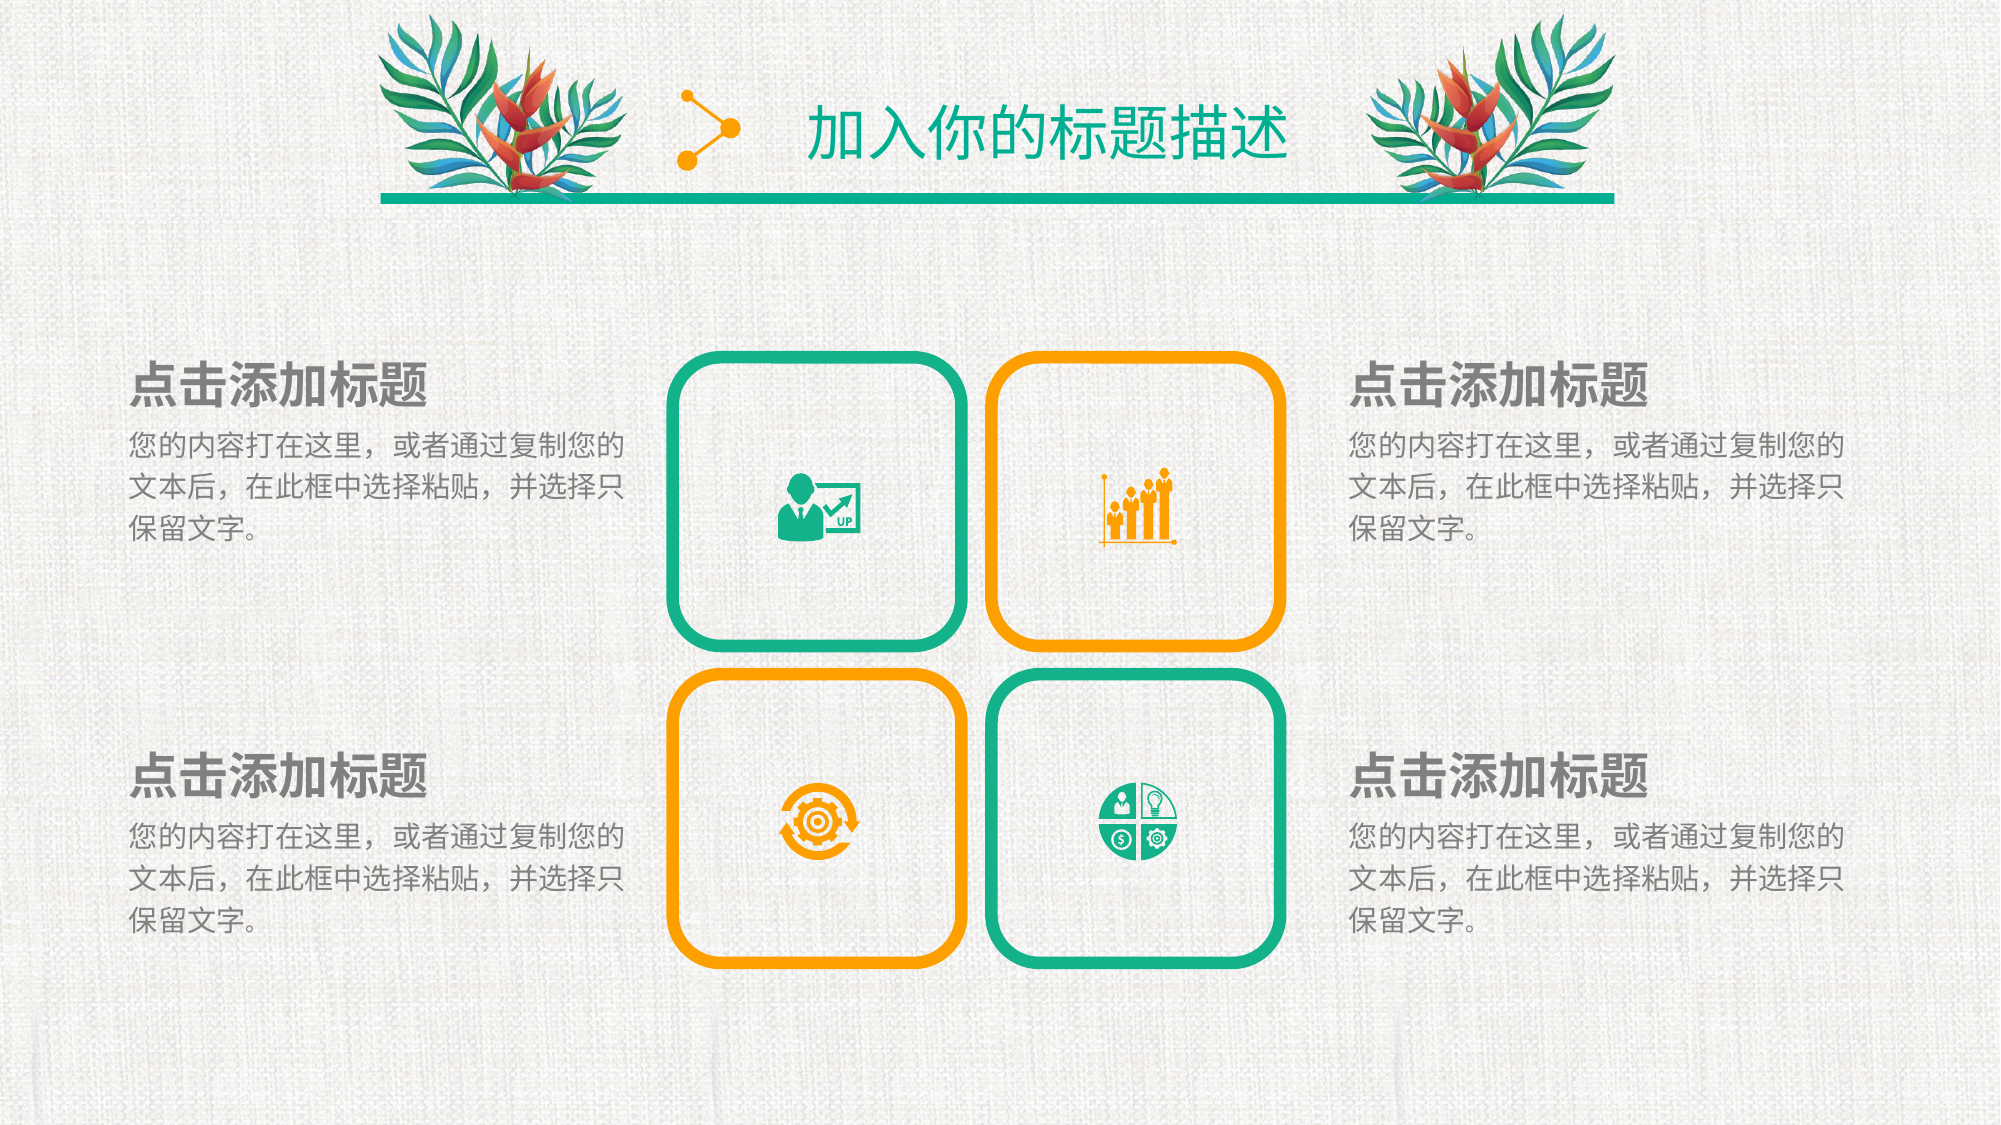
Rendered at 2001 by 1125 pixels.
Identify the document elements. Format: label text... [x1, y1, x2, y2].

text_box 点击添加标题 [1334, 345, 1703, 421]
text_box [672, 356, 1281, 964]
picture [0, 0, 2001, 1125]
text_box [364, 0, 1628, 217]
text_box 点击添加标题 [1334, 737, 1703, 813]
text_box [1098, 782, 1178, 861]
text_box 您的内容打在这里，或者通过复制您的文本后，在此框中选择粘贴，并选择只保留文字。 [1334, 412, 1875, 553]
text_box 您的内容打在这里，或者通过复制您的文本后，在此框中选择粘贴，并选择只保留文字。 [1334, 803, 1875, 945]
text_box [778, 782, 861, 861]
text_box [777, 473, 861, 542]
text_box 点击添加标题 [114, 345, 483, 421]
text_box 您的内容打在这里，或者通过复制您的文本后，在此框中选择粘贴，并选择只保留文字。 [114, 412, 655, 553]
text_box 点击添加标题 [114, 737, 483, 813]
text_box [1098, 467, 1178, 548]
text_box 您的内容打在这里，或者通过复制您的文本后，在此框中选择粘贴，并选择只保留文字。 [114, 803, 655, 945]
